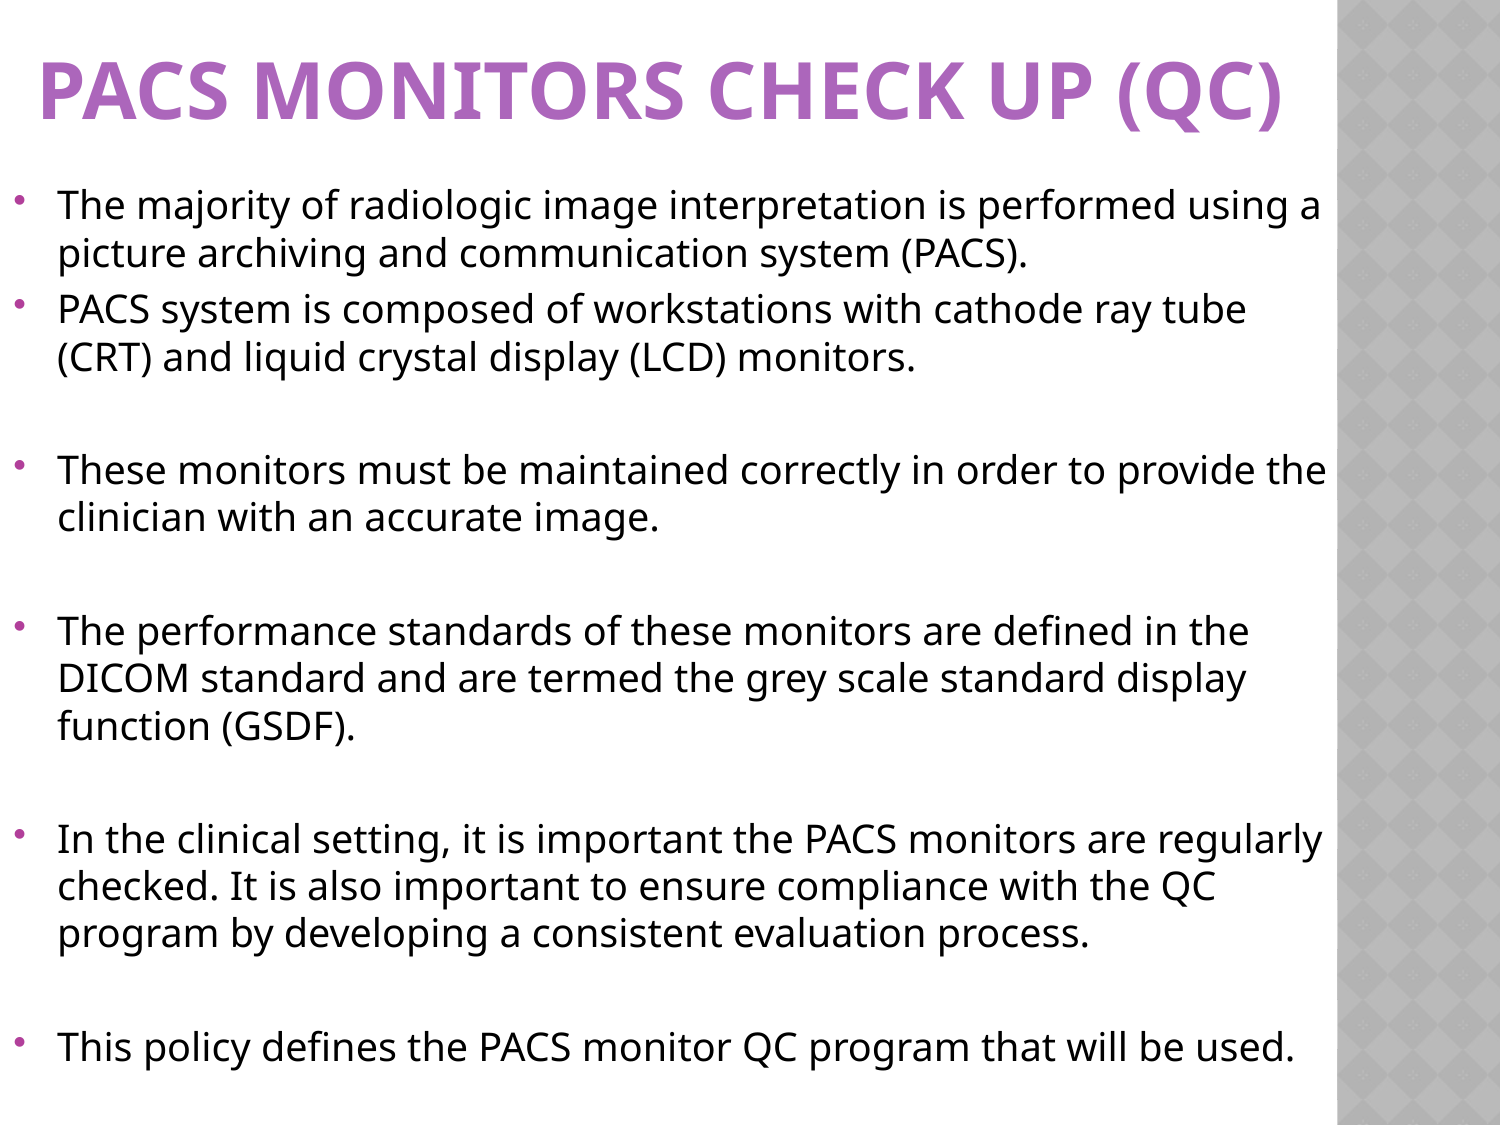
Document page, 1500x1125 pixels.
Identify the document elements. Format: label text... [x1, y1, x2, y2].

title PACS monitors check up (QC) [29, 0, 1380, 136]
list The majority of radiologic image interpretation is performed using a picture archiving and communication system (PACS). PACS system is composed of workstations with cathode ray tube (CRT) and liquid crystal display (LCD) monitors. These monitors must be maintained correctly in order to provide the clinician with an accurate image. The performance standards of these monitors are defined in the DICOM standard and are termed the grey scale standard display function (GSDF). In the clinical setting, it is important the PACS monitors are regularly checked. It is also important to ensure compliance with the QC program by developing a consistent evaluation process. This policy defines the PACS monitor QC program that will be used. [0, 172, 1350, 1083]
